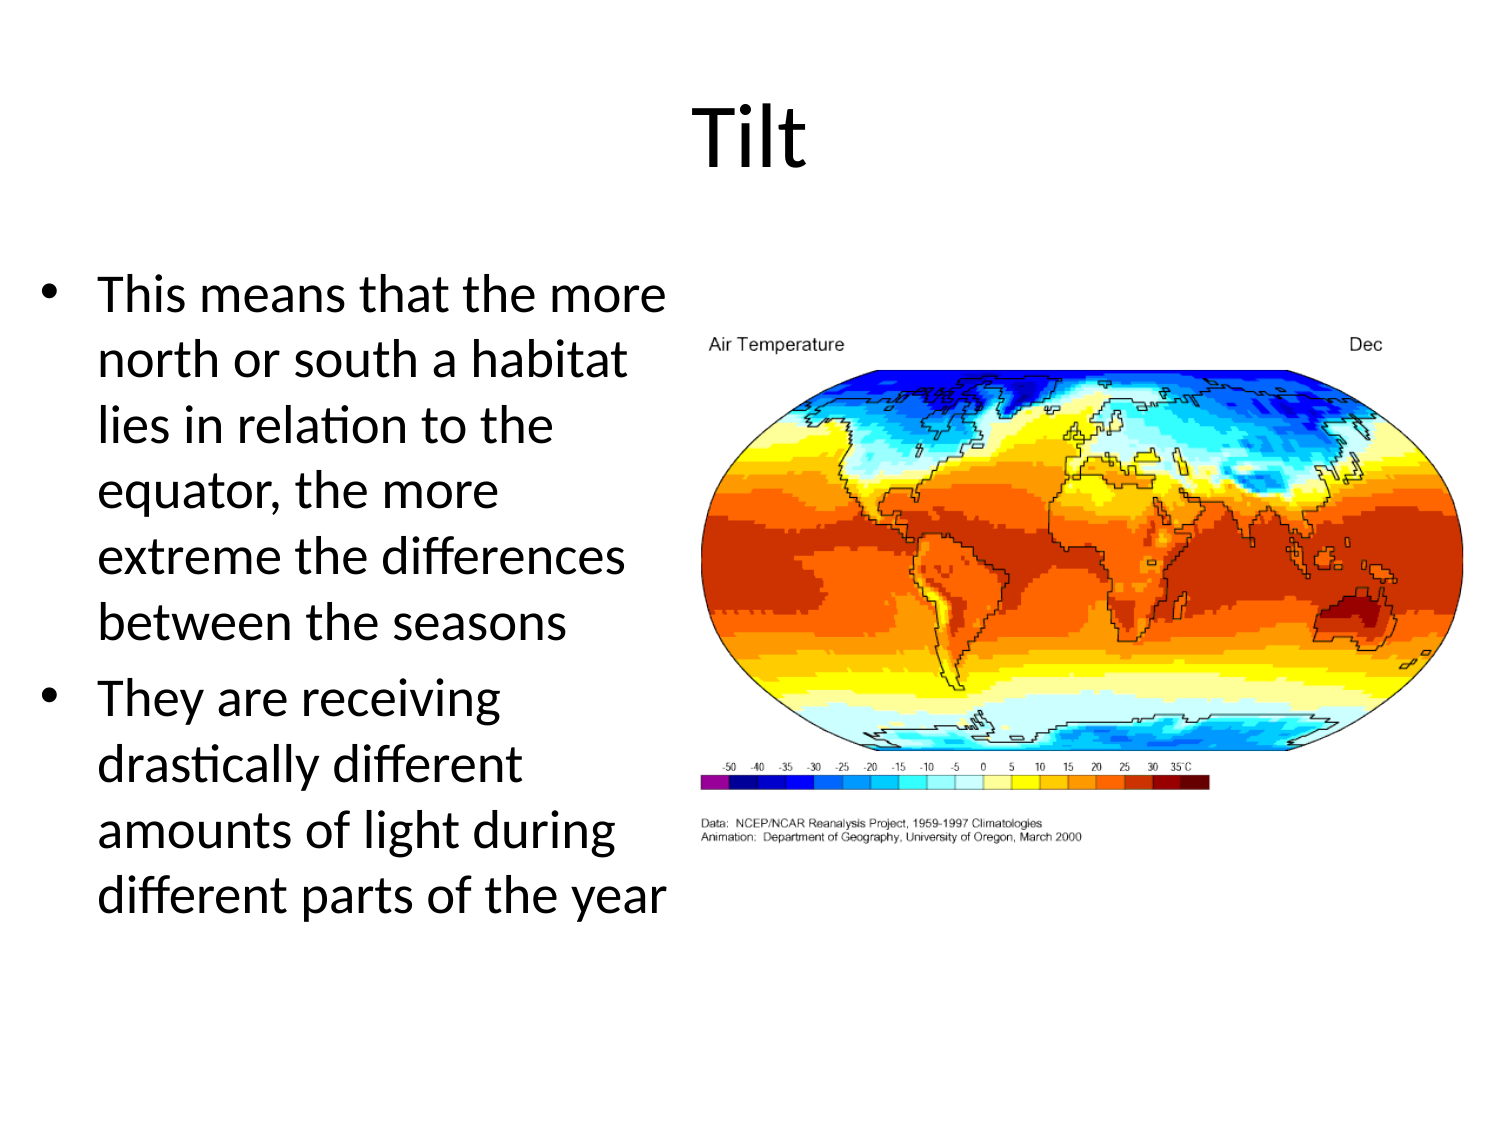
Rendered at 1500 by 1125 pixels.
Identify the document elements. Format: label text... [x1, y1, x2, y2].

picture [687, 324, 1480, 864]
title Tilt [75, 37, 1425, 225]
list This means that the more north or south a habitat lies in relation to the equator, the more extreme the differences between the seasons They are receiving drastically different amounts of light during different parts of the year [24, 249, 688, 993]
